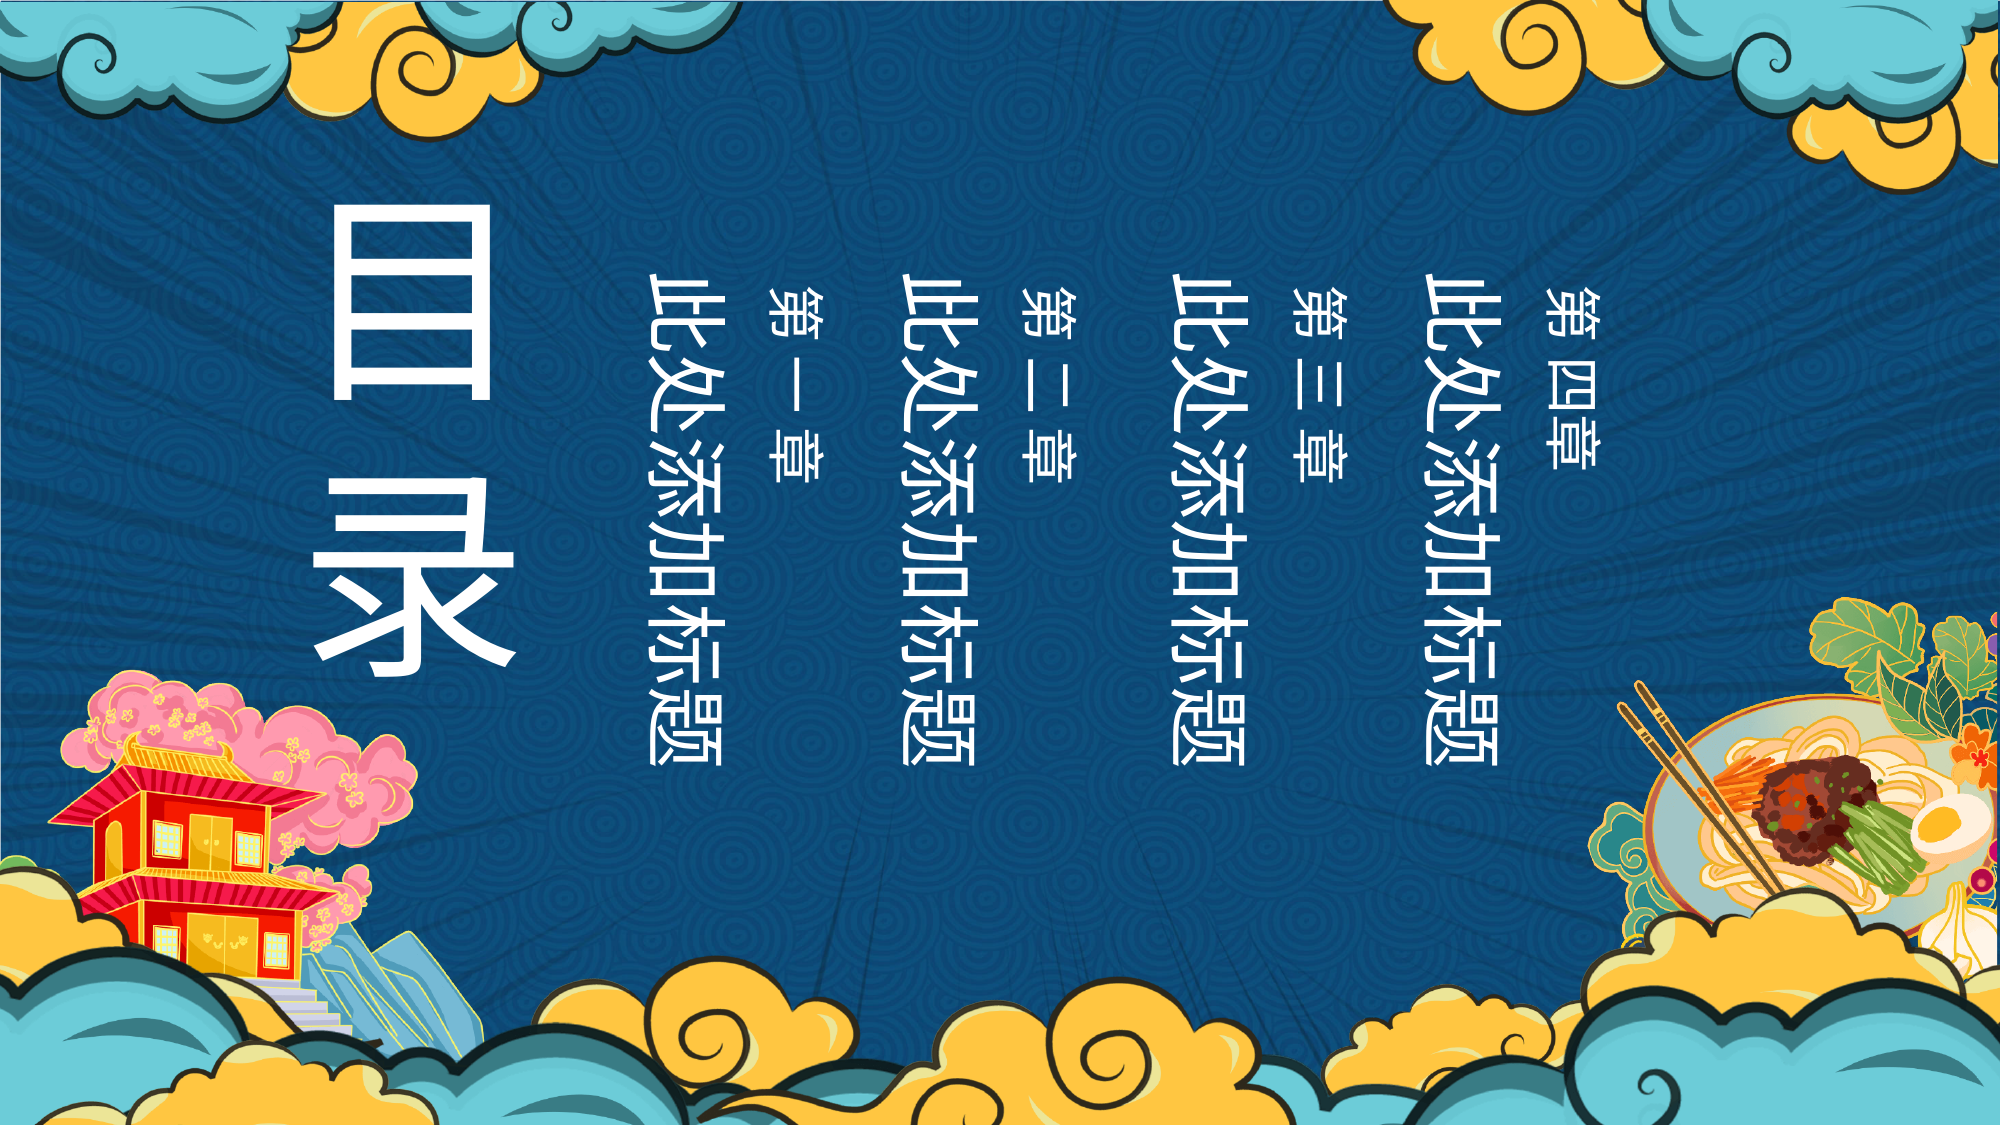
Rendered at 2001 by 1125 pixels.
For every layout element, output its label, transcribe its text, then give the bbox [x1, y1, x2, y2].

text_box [1161, 269, 1364, 836]
picture [0, 0, 2000, 1125]
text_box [1414, 270, 1617, 836]
text_box 目 录 [284, 184, 437, 565]
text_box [637, 269, 841, 836]
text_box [890, 270, 1094, 836]
